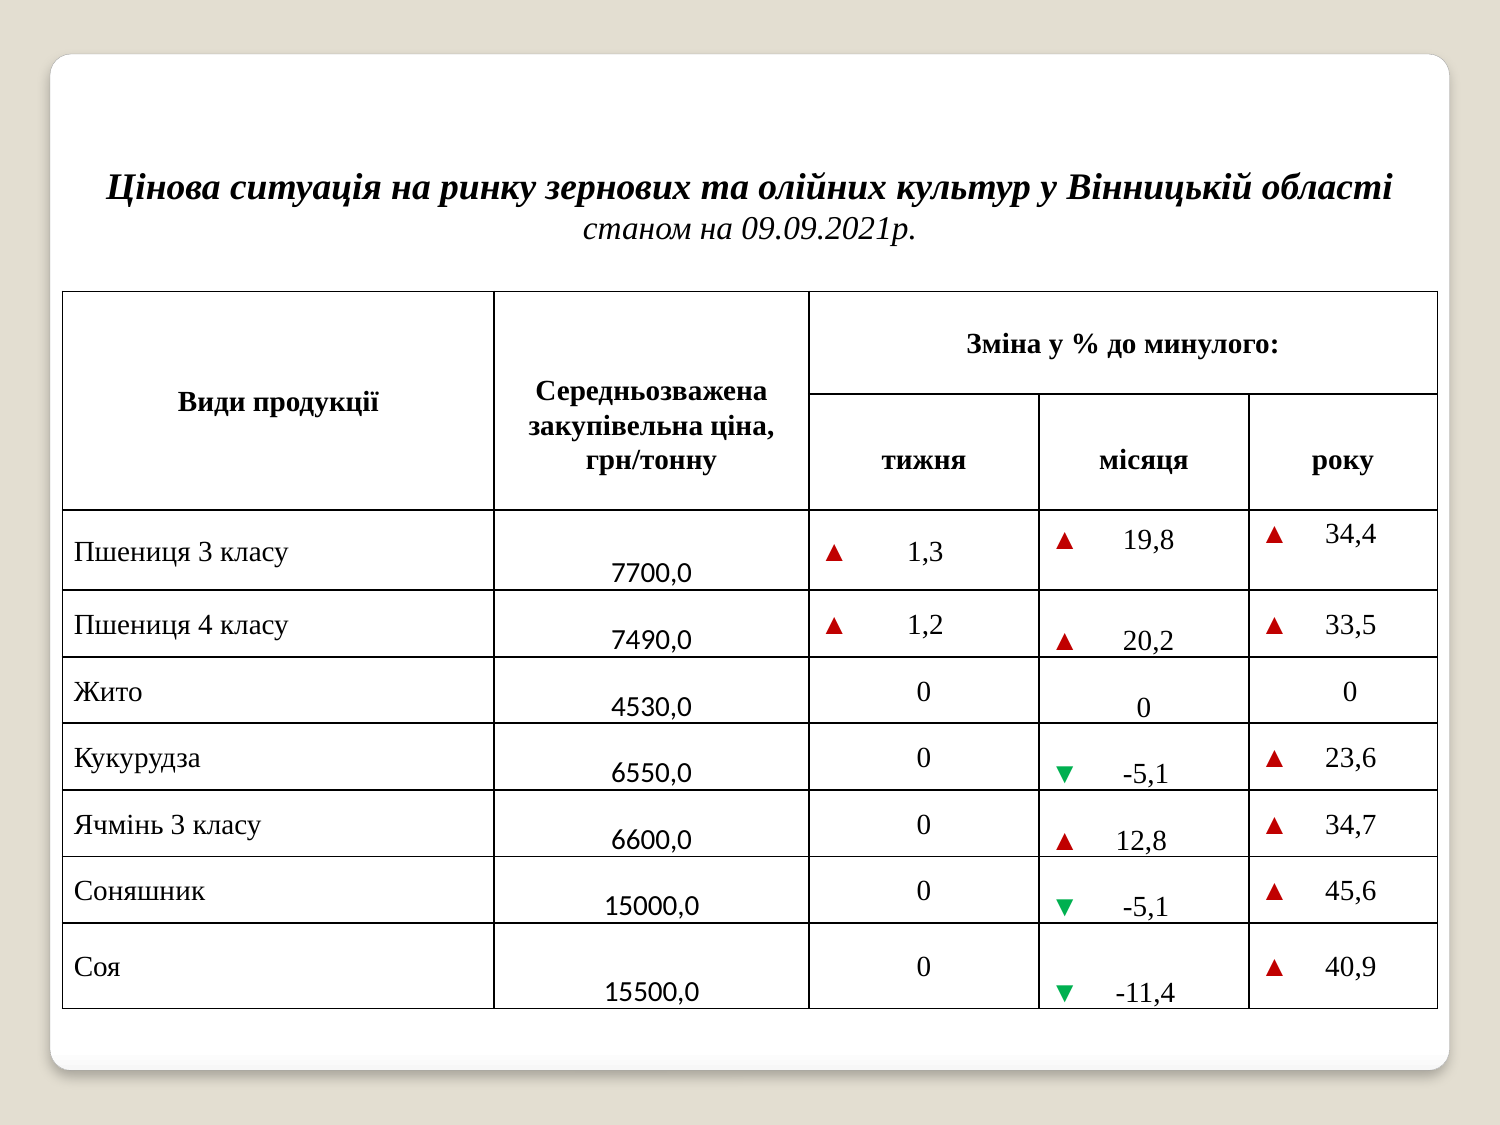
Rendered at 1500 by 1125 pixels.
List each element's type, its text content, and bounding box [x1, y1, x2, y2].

table_cell Пшениця 3 класу [63, 511, 493, 589]
table_cell Кукурудза [63, 724, 493, 789]
table_cell 0 [810, 658, 1038, 722]
table_cell ▲ 1,3 [810, 511, 1038, 589]
table_cell ▲ 33,5 [1250, 591, 1437, 656]
table_cell ▲ 23,6 [1250, 724, 1437, 789]
table_cell 15000,0 [495, 857, 808, 922]
table_cell 0 [810, 724, 1038, 789]
table_cell ▼ -5,1 [1040, 857, 1248, 922]
table_cell 0 [810, 924, 1038, 1008]
table_cell Соняшник [63, 857, 493, 922]
table_cell Жито [63, 658, 493, 722]
table_cell ▲ 20,2 [1040, 591, 1248, 656]
table_cell 0 [1250, 658, 1437, 722]
table_cell Види продукції [63, 292, 493, 509]
table_cell 0 [810, 857, 1038, 922]
table_cell Соя [63, 924, 493, 1008]
table_cell тижня [810, 395, 1038, 509]
table_cell ▲ 34,4 [1250, 511, 1437, 589]
table_cell 7490,0 [495, 591, 808, 656]
table_cell року [1250, 395, 1437, 509]
table_cell Середньозважена закупівельна ціна, грн/тонну [495, 292, 808, 509]
table_cell ▲ 1,2 [810, 591, 1038, 656]
table_cell ▲ 45,6 [1250, 857, 1437, 922]
table_cell ▲ 34,7 [1250, 791, 1437, 856]
table_cell 0 [1040, 658, 1248, 722]
table_cell 0 [810, 791, 1038, 856]
table_cell ▼ -11,4 [1040, 924, 1248, 1008]
table_header Цінова ситуація на ринку зернових та олійних культур у Вінницькій області станом на 09.09.2021р. [62, 112, 1437, 291]
table_cell 7700,0 [495, 511, 808, 589]
table_cell 15500,0 [495, 924, 808, 1008]
table_cell 6600,0 [495, 791, 808, 856]
table_cell ▲ 19,8 [1040, 511, 1248, 589]
table_cell ▲ 12,8 [1040, 791, 1248, 856]
table_cell Зміна у % до минулого: [810, 292, 1437, 393]
table_cell місяця [1040, 395, 1248, 509]
table_cell Ячмінь 3 класу [63, 791, 493, 856]
table_cell 4530,0 [495, 658, 808, 722]
table_cell 6550,0 [495, 724, 808, 789]
table_cell ▲ 40,9 [1250, 924, 1437, 1008]
table_cell Пшениця 4 класу [63, 591, 493, 656]
table_cell ▼ -5,1 [1040, 724, 1248, 789]
